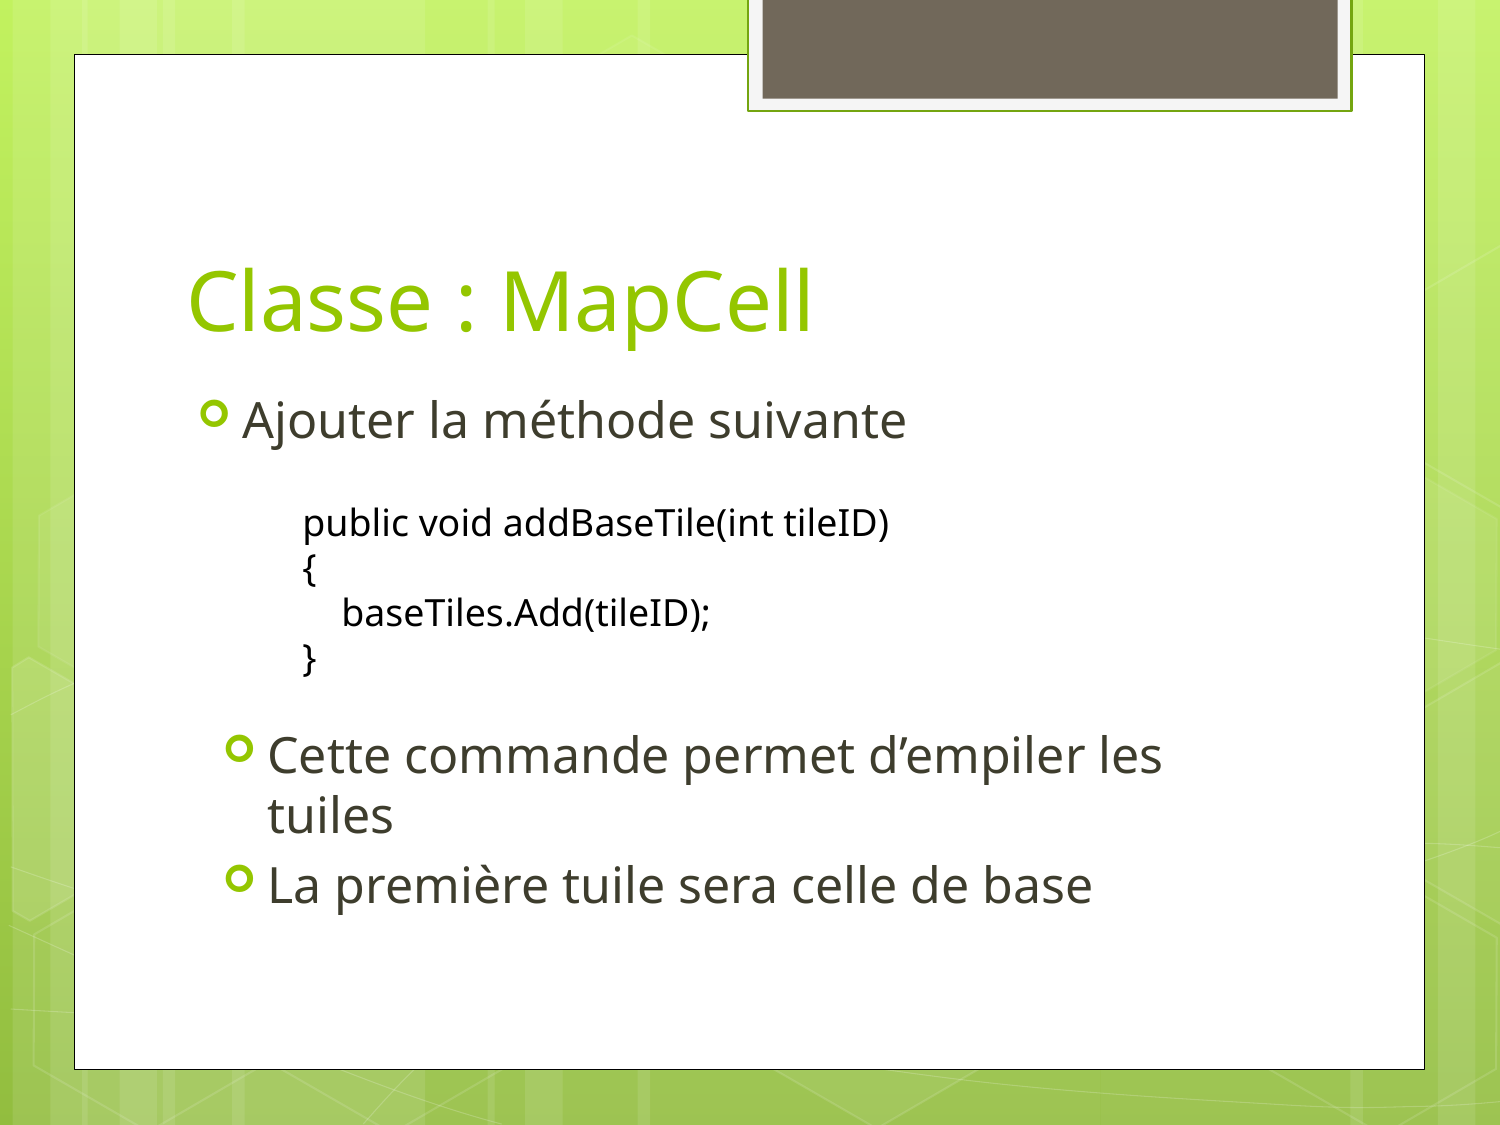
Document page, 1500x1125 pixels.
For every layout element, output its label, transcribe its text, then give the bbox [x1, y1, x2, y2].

list Ajouter la méthode suivante [171, 381, 1283, 457]
text_box public void addBaseTile(int tileID) { baseTiles.Add(tileID); } [287, 491, 905, 687]
text_box Cette commande permet d’empiler les tuiles La première tuile sera celle de base [196, 716, 1308, 1012]
title Classe : MapCell [171, 168, 1324, 357]
